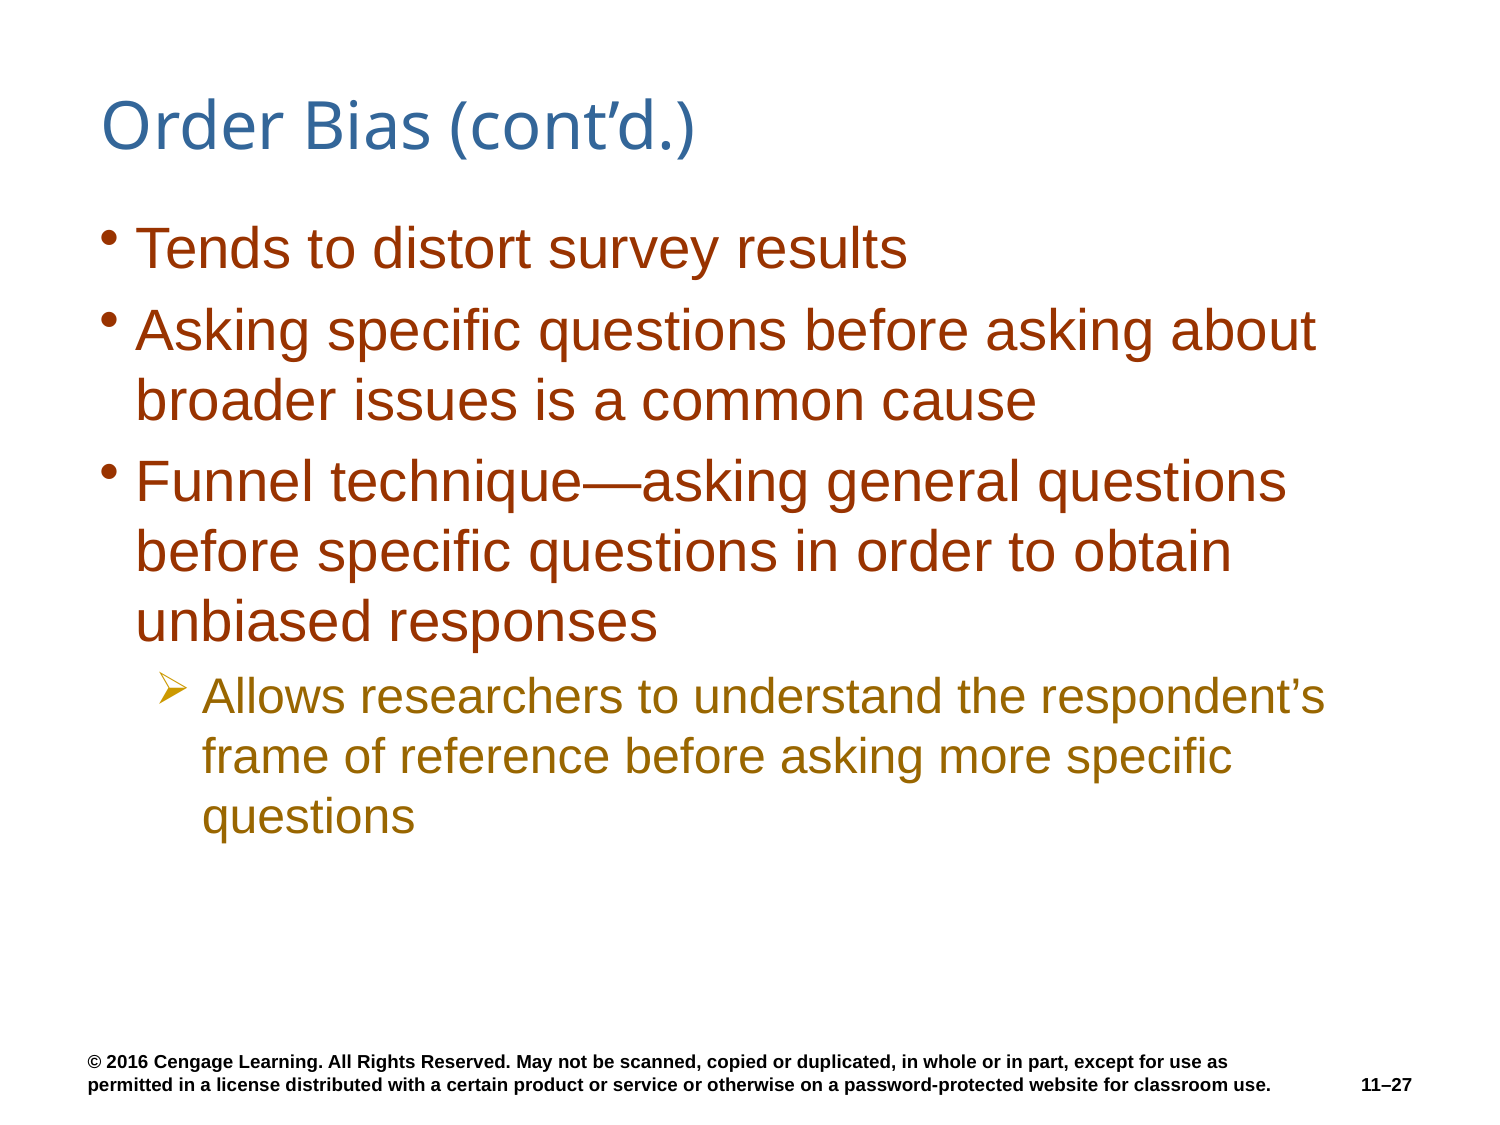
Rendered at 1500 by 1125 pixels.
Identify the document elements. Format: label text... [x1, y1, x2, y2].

slide_number 11–27 [1050, 1042, 1413, 1103]
list Tends to distort survey results Asking specific questions before asking about broader issues is a common cause Funnel technique—asking general questions before specific questions in order to obtain unbiased responses Allows researchers to understand the respondent’s frame of reference before asking more specific questions [84, 202, 1414, 1013]
footer © 2016 Cengage Learning. All Rights Reserved. May not be scanned, copied or duplicated, in whole or in part, except for use as permitted in a license distributed with a certain product or service or otherwise on a password-protected website for classroom use. [87, 1057, 1050, 1103]
title Order Bias (cont’d.) [85, 75, 1411, 171]
